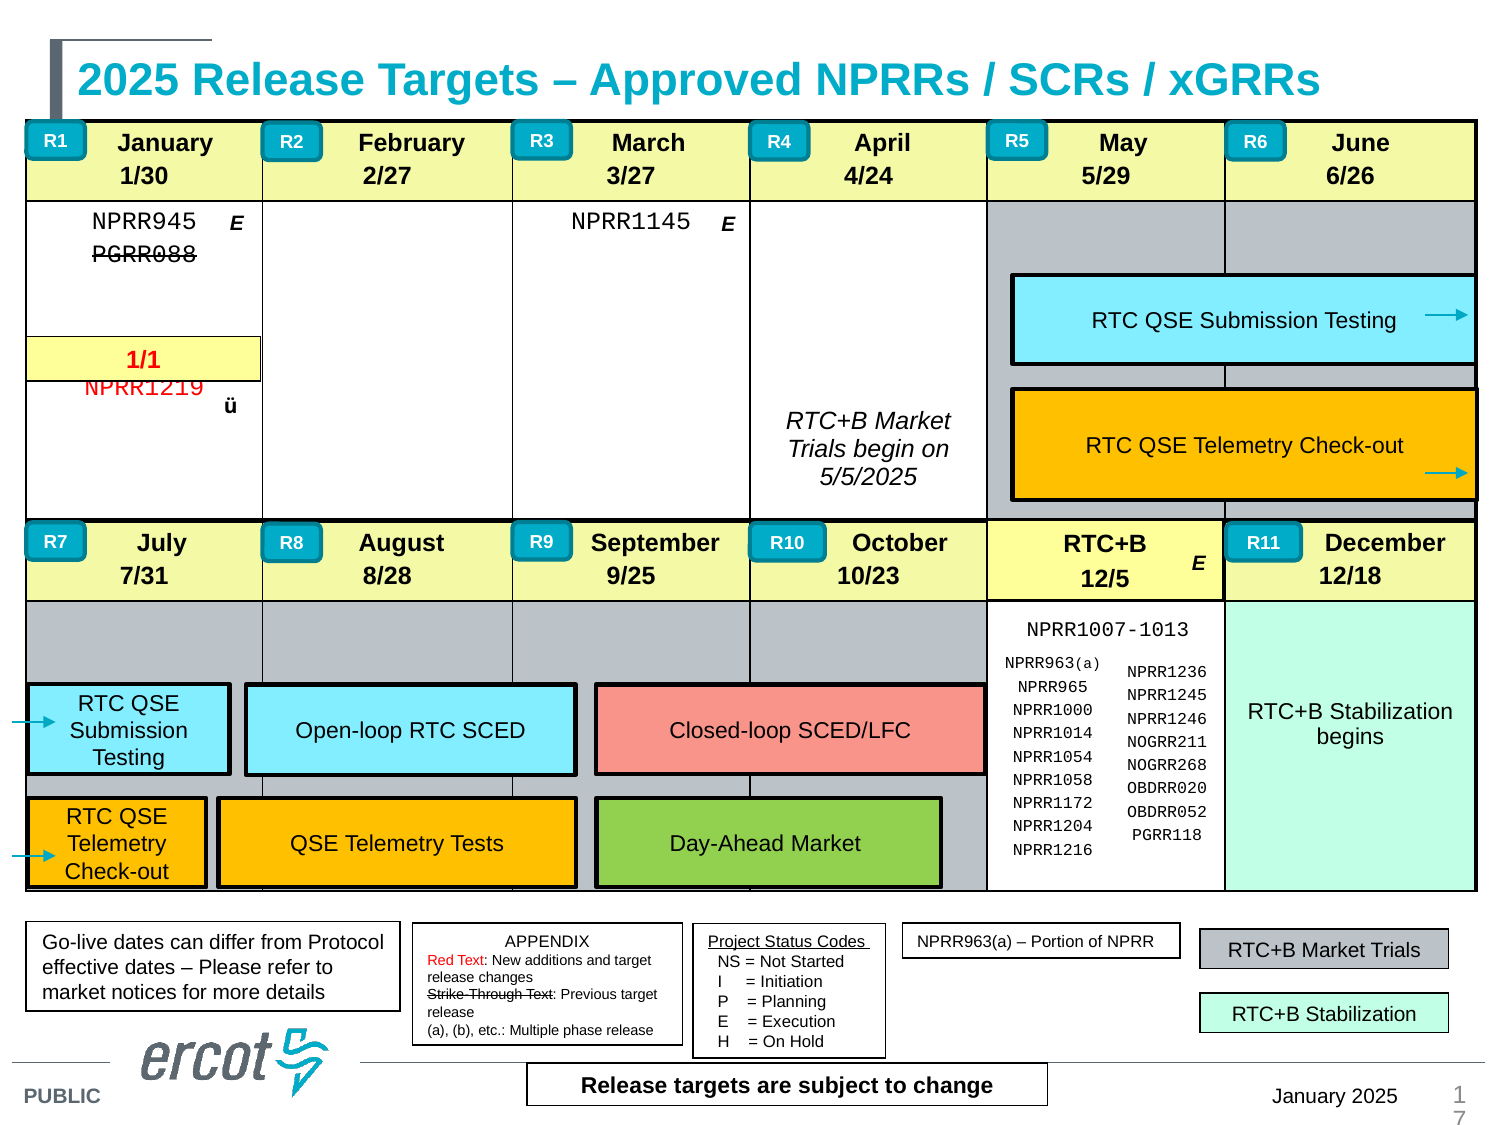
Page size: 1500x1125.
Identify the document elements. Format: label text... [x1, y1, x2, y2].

table_header May 5/29 [988, 123, 1224, 200]
table_header January 1/30 [27, 123, 262, 200]
table_cell [263, 602, 512, 682]
table_cell [513, 602, 749, 890]
text_box APPENDIX Red Text: New additions and target release changes Strike-Through Text: Previous target release (a), (b), etc.: Multiple phase release [412, 923, 683, 1046]
table_cell NPRR945 PGRR088 NPRR1219 [27, 202, 206, 336]
table_cell [263, 202, 512, 518]
text_box R8 [260, 521, 324, 564]
table_cell RTC+B Stabilization begins [1226, 602, 1474, 890]
text_box R11 [1223, 520, 1304, 563]
text_box R2 [260, 120, 324, 163]
text_box Open-loop RTC SCED [244, 682, 578, 777]
table_header April 4/24 [751, 123, 986, 200]
table_header August 8/28 [263, 523, 512, 600]
table_header July 7/31 [27, 523, 262, 600]
text_box 1/1 [26, 336, 261, 381]
text_box E [697, 203, 759, 419]
table_cell [988, 602, 1224, 890]
text_box RTC QSE Telemetry Check-out [1010, 387, 1479, 502]
text_box RTC+B Stabilization [1200, 992, 1449, 1033]
text_box E [1164, 541, 1233, 582]
text_box E ü [206, 202, 267, 425]
table_header March 3/27 [513, 123, 749, 200]
text_box RTC+B Market Trials [1200, 928, 1449, 969]
text_box NPRR963(a) NPRR965 NPRR1000 NPRR1014 NPRR1054 NPRR1058 NPRR1172 NPRR1204 NPRR1216 [989, 644, 1116, 866]
text_box RTC QSE Submission Testing [26, 682, 232, 776]
slide_number 17 [1437, 1076, 1475, 1112]
table_header October 10/23 [751, 523, 986, 600]
text_box NPRR1236 NPRR1245 NPRR1246 NOGRR211 NOGRR268 OBDRR020 OBDRR052 PGRR118 [1111, 653, 1223, 852]
text_box R6 [1224, 119, 1287, 162]
text_box RTC+B 12/5 [987, 520, 1223, 601]
title 2025 Release Targets – Approved NPRRs / SCRs / xGRRs [62, 42, 1363, 114]
text_box R1 [24, 119, 88, 161]
text_box RTC QSE Telemetry Check-out [25, 796, 208, 889]
table_cell [1226, 202, 1474, 273]
text_box R3 [510, 118, 574, 161]
table_cell [751, 602, 986, 682]
text_box NPRR1007-1013 [996, 608, 1220, 649]
text_box RTC QSE Submission Testing [1010, 273, 1478, 366]
table_header September 9/25 [513, 523, 749, 600]
text_box NPRR963(a) – Portion of NPRR [902, 923, 1180, 958]
text_box R10 [747, 520, 827, 563]
text_box QSE Telemetry Tests [216, 796, 578, 889]
table_cell RTC+B Market Trials begin on 5/5/2025 [751, 202, 986, 518]
text_box Release targets are subject to change [527, 1063, 1048, 1106]
table_cell [988, 202, 1224, 518]
table_cell [1226, 502, 1474, 518]
table_cell [1226, 366, 1474, 387]
table_cell NPRR945 PGRR088 NPRR1219 [27, 381, 262, 518]
text_box Project Status Codes NS = Not Started I = Initiation P = Planning E = Execution H = On Hold [693, 923, 886, 1058]
table_cell [27, 602, 262, 890]
text_box R7 [24, 520, 87, 562]
table_cell [751, 776, 986, 890]
table_header December 12/18 [1226, 523, 1474, 600]
text_box R4 [747, 119, 811, 162]
table_header June 6/26 [1226, 123, 1474, 200]
text_box R9 [510, 519, 574, 562]
table_cell [263, 777, 512, 796]
text_box R5 [985, 119, 1049, 161]
text_box Closed-loop SCED/LFC [594, 682, 987, 776]
table_cell NPRR1145 [513, 202, 749, 518]
picture [137, 1024, 332, 1100]
text_box Day-Ahead Market [594, 796, 943, 889]
table_header February 2/27 [263, 123, 512, 200]
text_box Go-live dates can differ from Protocol effective dates – Please refer to market notices for more details [26, 921, 400, 1012]
